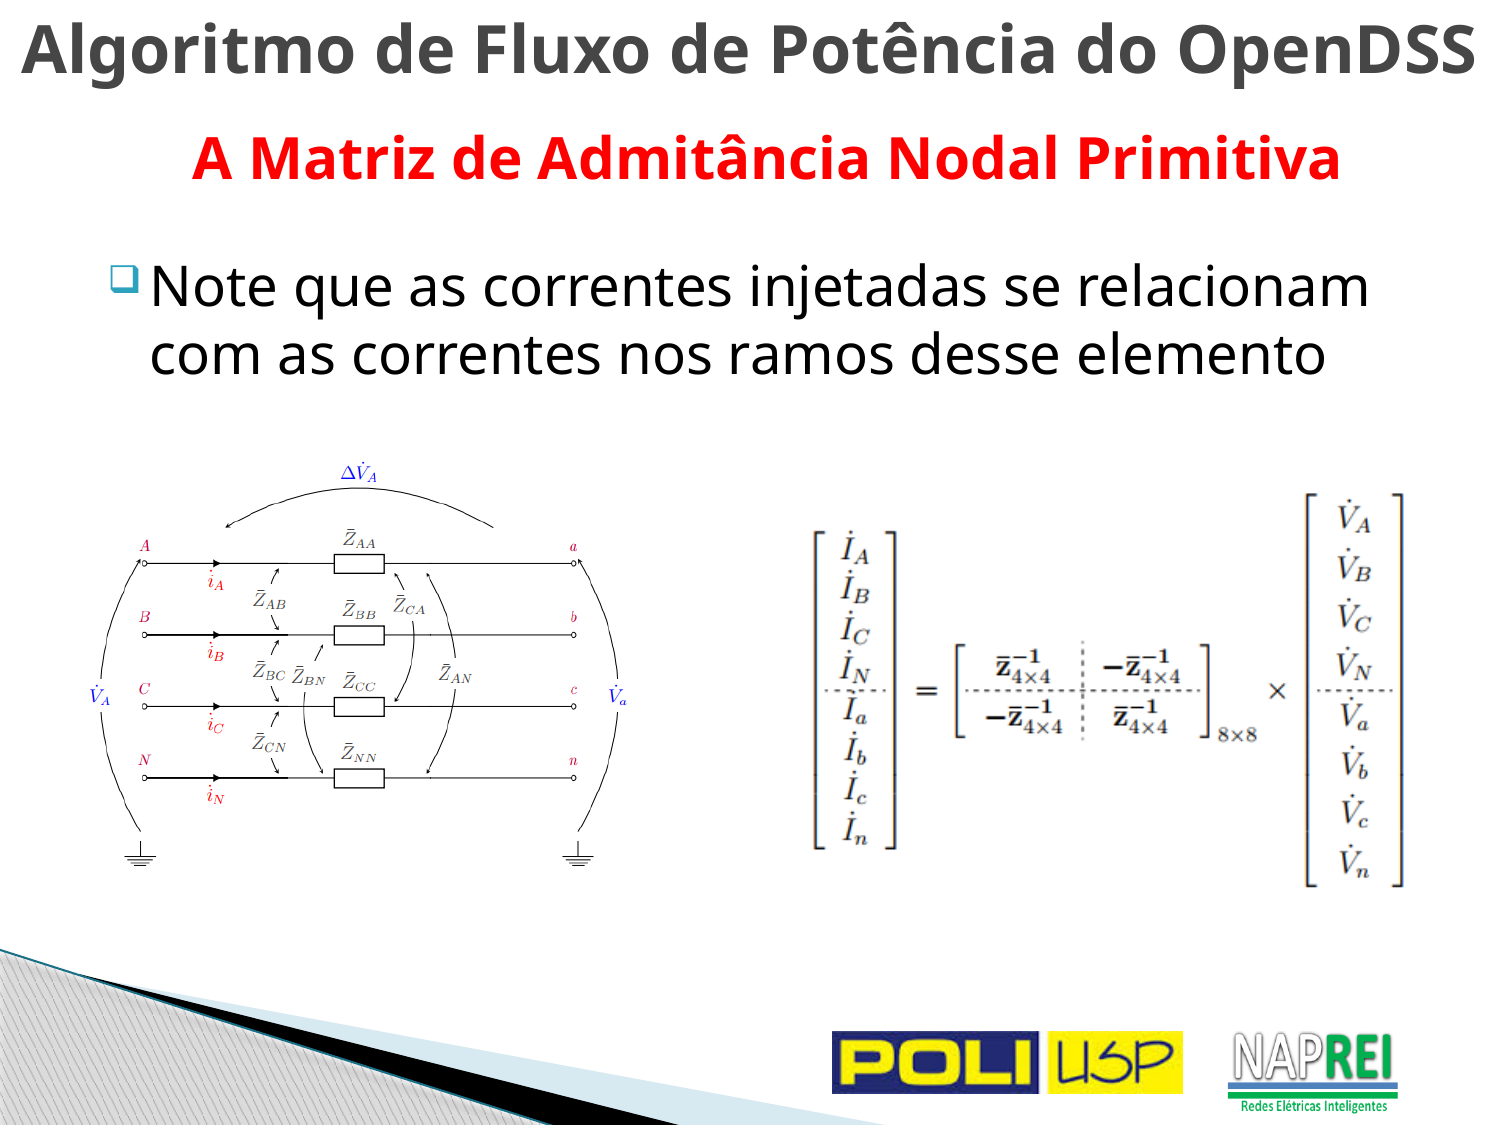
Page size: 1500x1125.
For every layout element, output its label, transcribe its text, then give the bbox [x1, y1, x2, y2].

text_box Algoritmo de Fluxo de Potência do OpenDSS [0, 0, 1500, 114]
list Note que as correntes injetadas se relacionam com as correntes nos ramos desse elemento [75, 243, 1425, 986]
picture [767, 467, 1436, 925]
text_box A Matriz de Admitância Nodal Primitiva [17, 114, 1500, 199]
picture [1222, 1031, 1399, 1114]
picture [52, 450, 662, 883]
picture [832, 1031, 1183, 1094]
